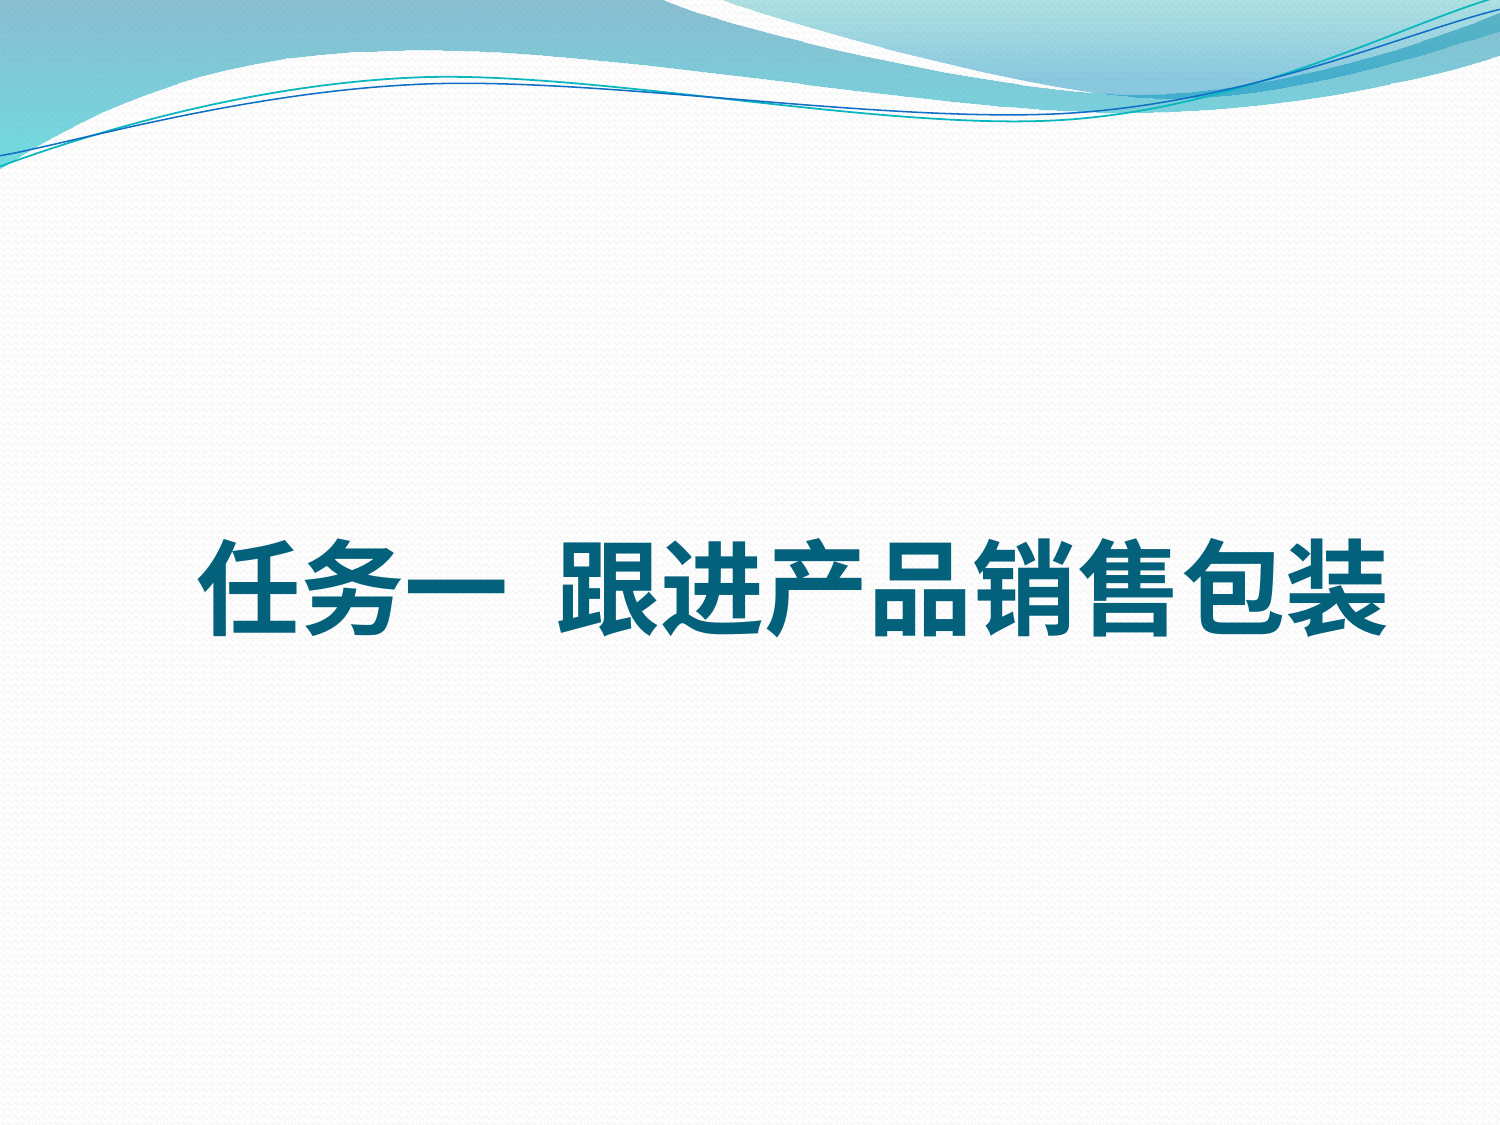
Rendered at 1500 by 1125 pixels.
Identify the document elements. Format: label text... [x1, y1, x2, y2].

text_box 任务一 跟进产品销售包装 [112, 586, 1475, 774]
